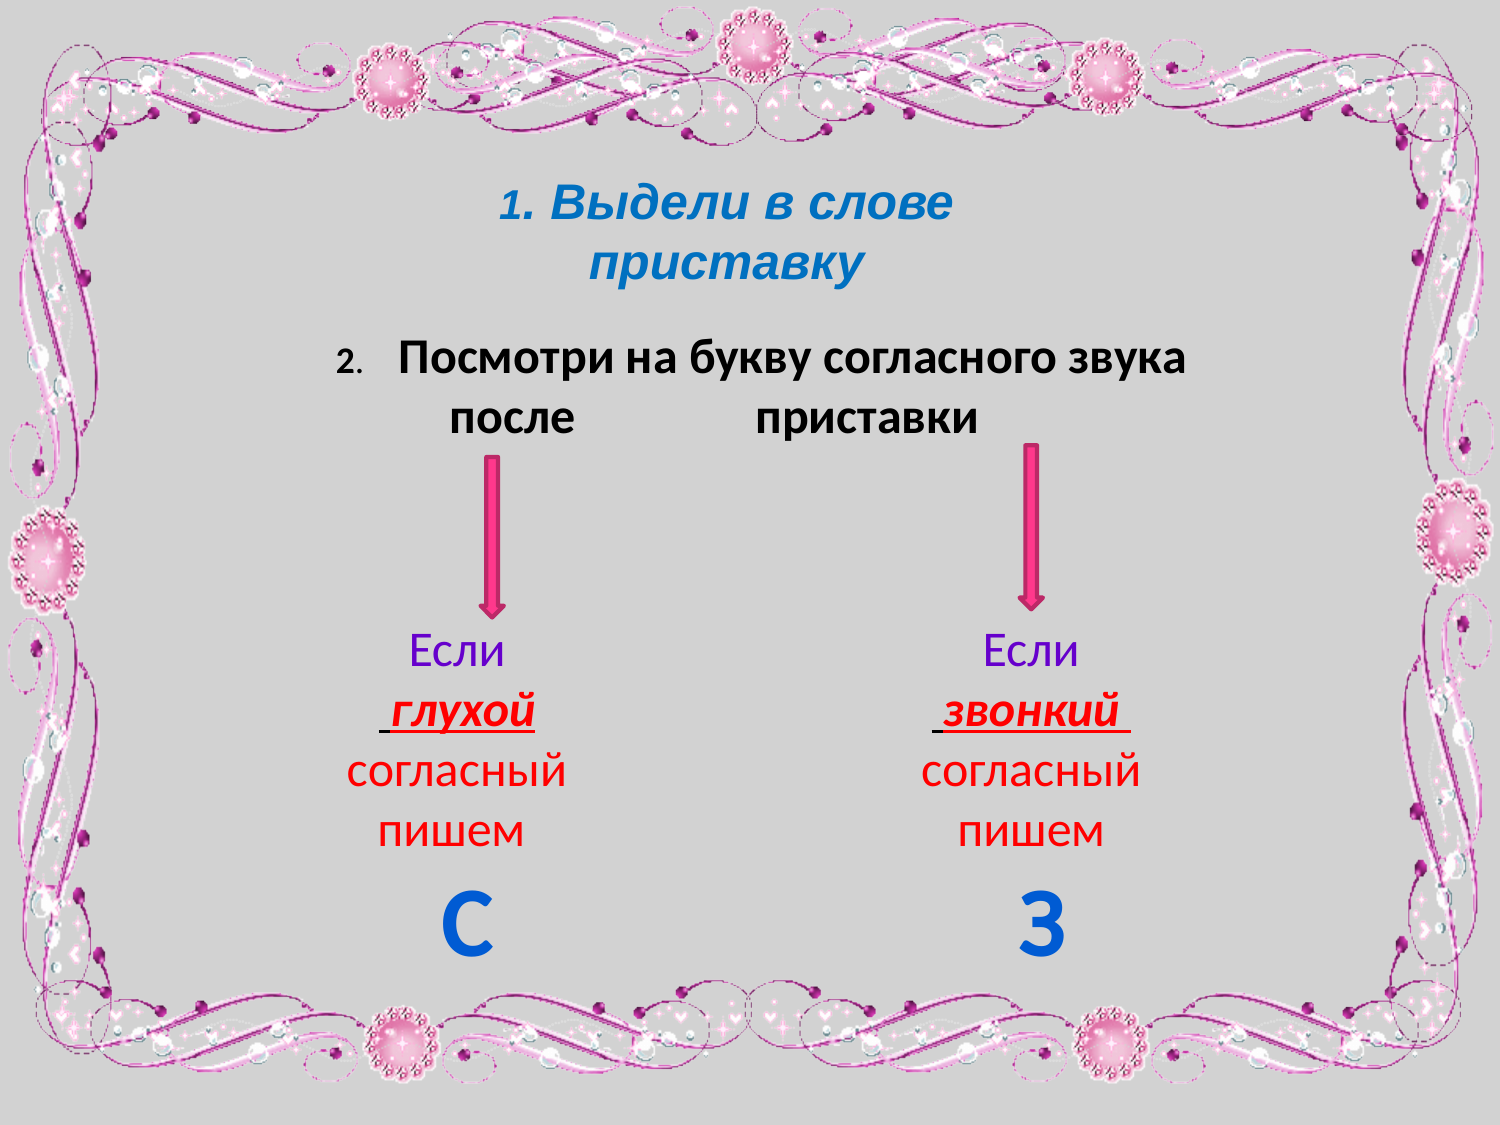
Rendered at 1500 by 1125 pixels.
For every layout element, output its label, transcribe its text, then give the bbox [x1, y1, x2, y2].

text_box [484, 454, 501, 484]
text_box 2. Посмотри на букву согласного звука после приставки [185, 314, 1244, 453]
text_box 1. Выдели в слове приставку [385, 167, 1068, 314]
picture [0, 0, 1500, 1091]
text_box Если звонкий согласный пишем З [738, 609, 1325, 962]
text_box Если глухой согласный пишем С [187, 609, 727, 962]
text_box [1023, 443, 1040, 478]
